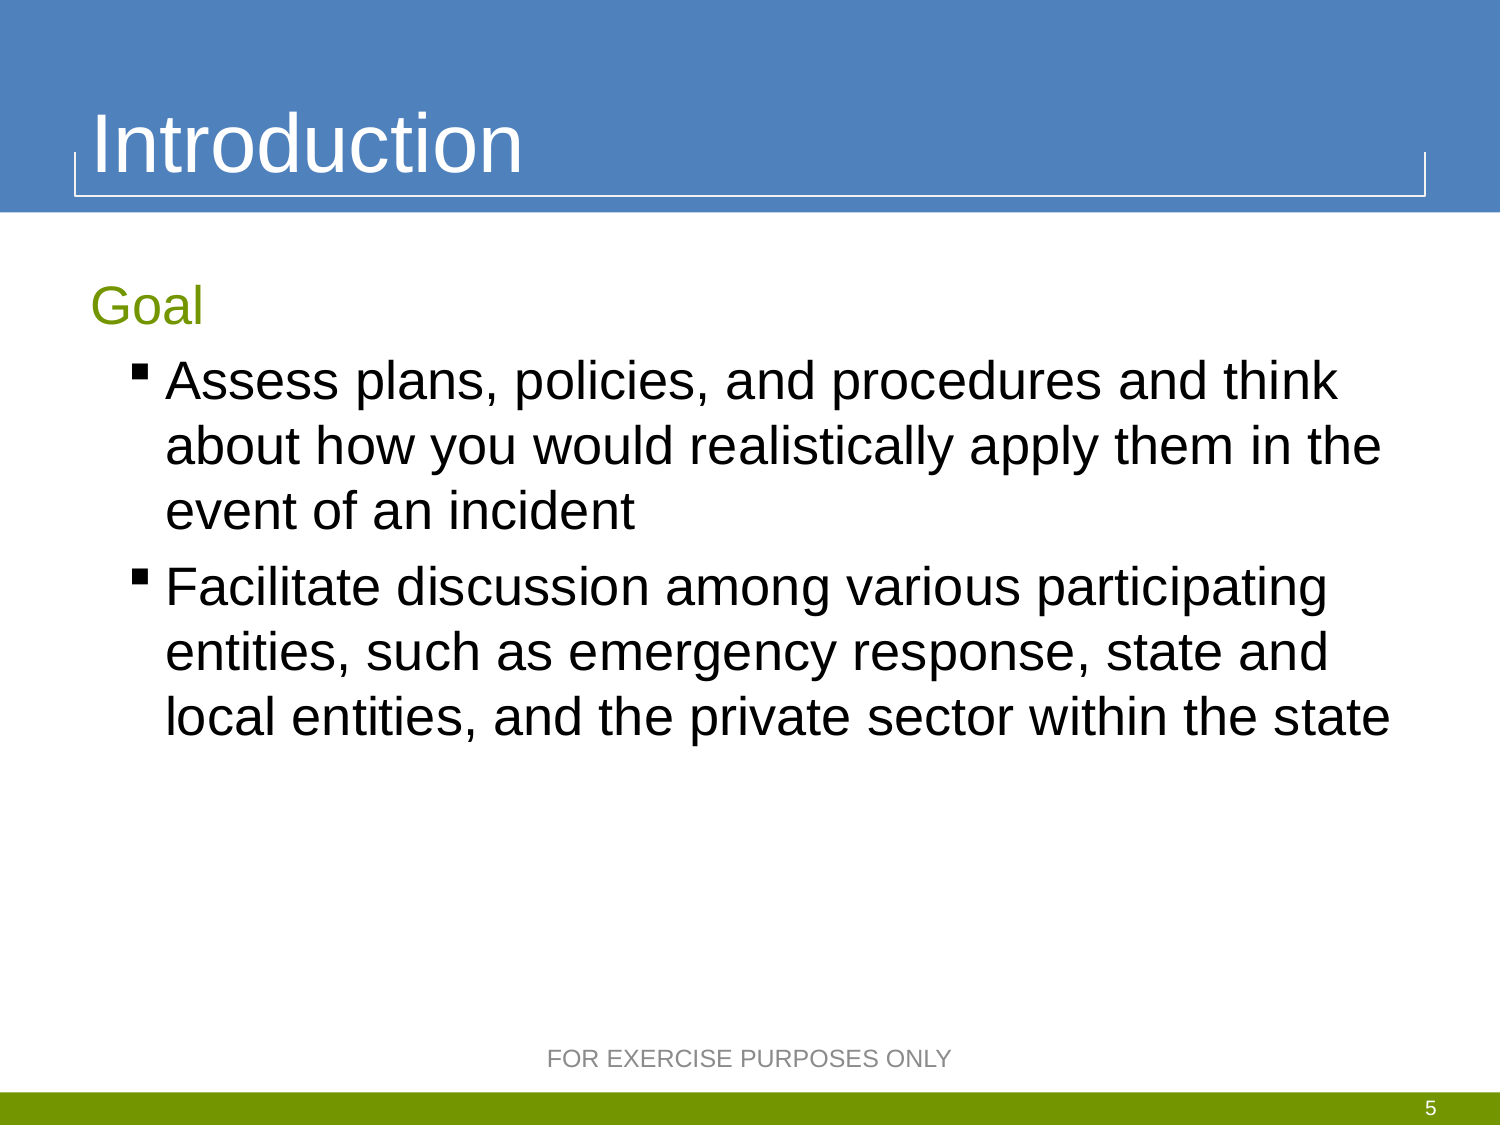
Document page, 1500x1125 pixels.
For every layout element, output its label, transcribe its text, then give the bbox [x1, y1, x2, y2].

list Goal Assess plans, policies, and procedures and think about how you would realistically apply them in the event of an incident Facilitate discussion among various participating entities, such as emergency response, state and local entities, and the private sector within the state [74, 262, 1426, 1013]
footer FOR EXERCISE PURPOSES ONLY [512, 1042, 988, 1103]
title Introduction [74, 44, 1426, 233]
